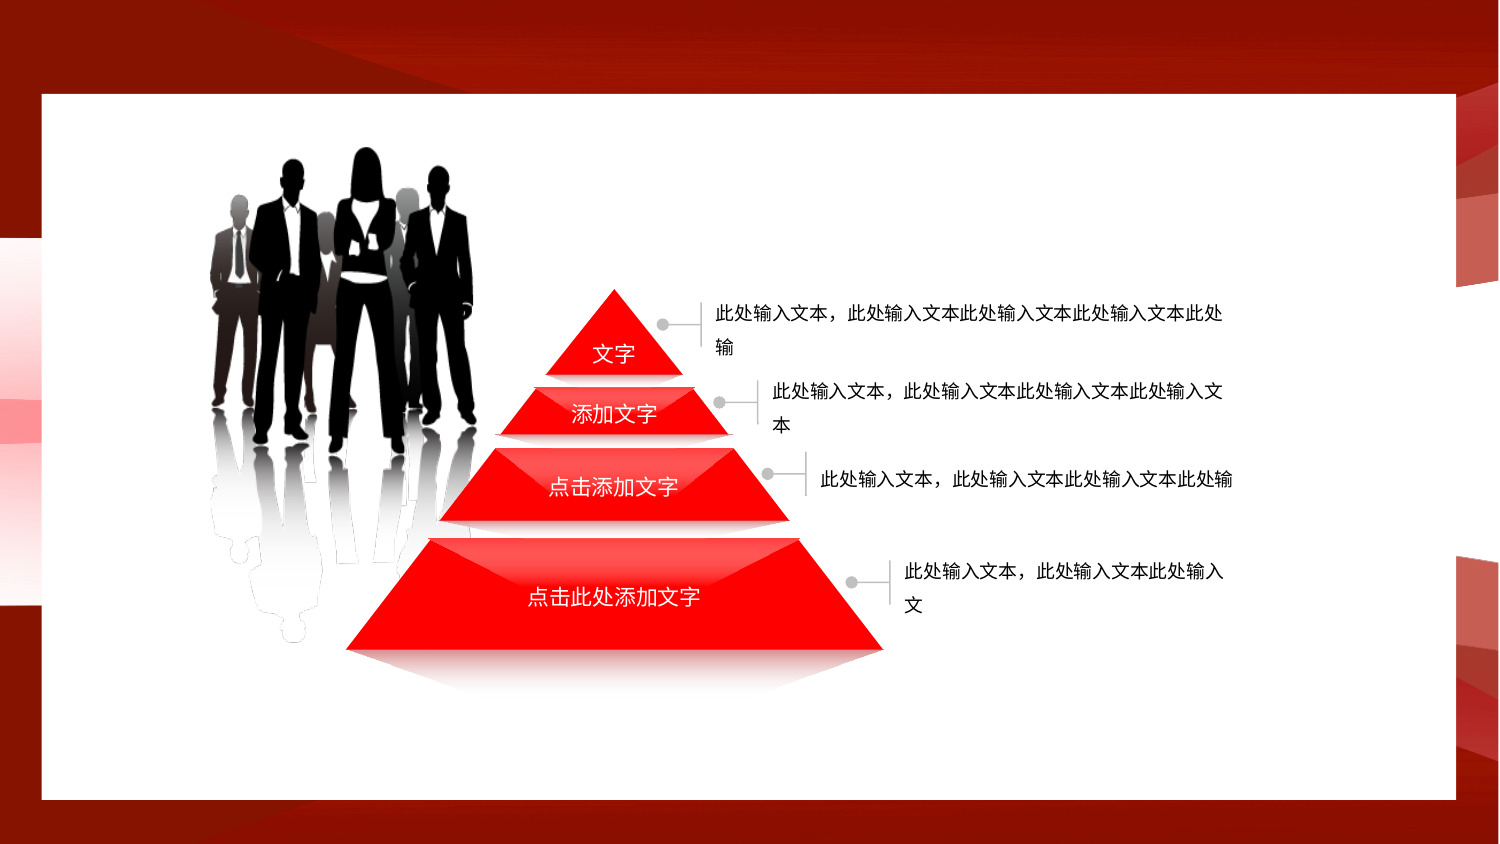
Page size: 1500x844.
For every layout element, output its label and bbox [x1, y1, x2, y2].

picture [0, 0, 1499, 844]
text_box [800, 451, 1255, 496]
text_box [345, 538, 884, 697]
text_box [495, 387, 733, 449]
text_box [428, 448, 800, 539]
text_box [545, 289, 683, 388]
text_box [719, 380, 1255, 425]
text_box [683, 302, 1255, 347]
text_box [884, 560, 1255, 605]
